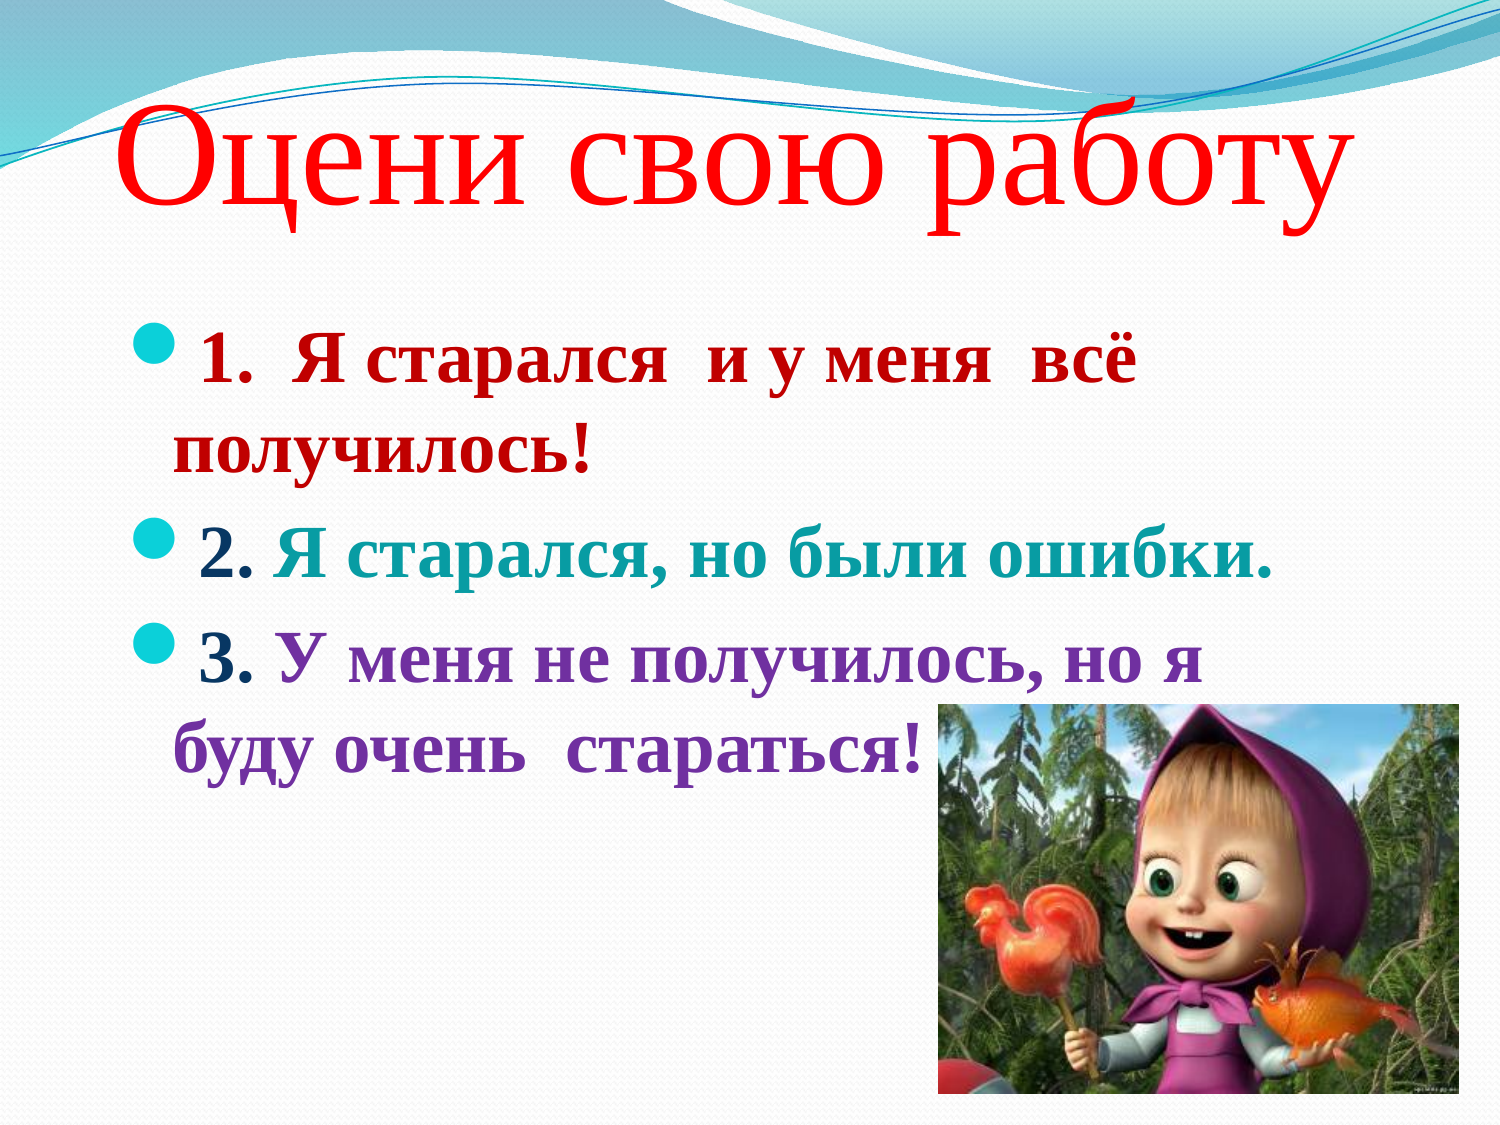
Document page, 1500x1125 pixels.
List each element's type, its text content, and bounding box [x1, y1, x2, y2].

picture [938, 704, 1459, 1095]
text_box [0, 0, 1500, 75]
list 1. Я старался и у меня всё получилось! 2. Я старался, но были ошибки. 3. У меня не получилось, но я буду очень стараться! [112, 299, 1376, 900]
title Оцени свою работу [112, 75, 1500, 235]
